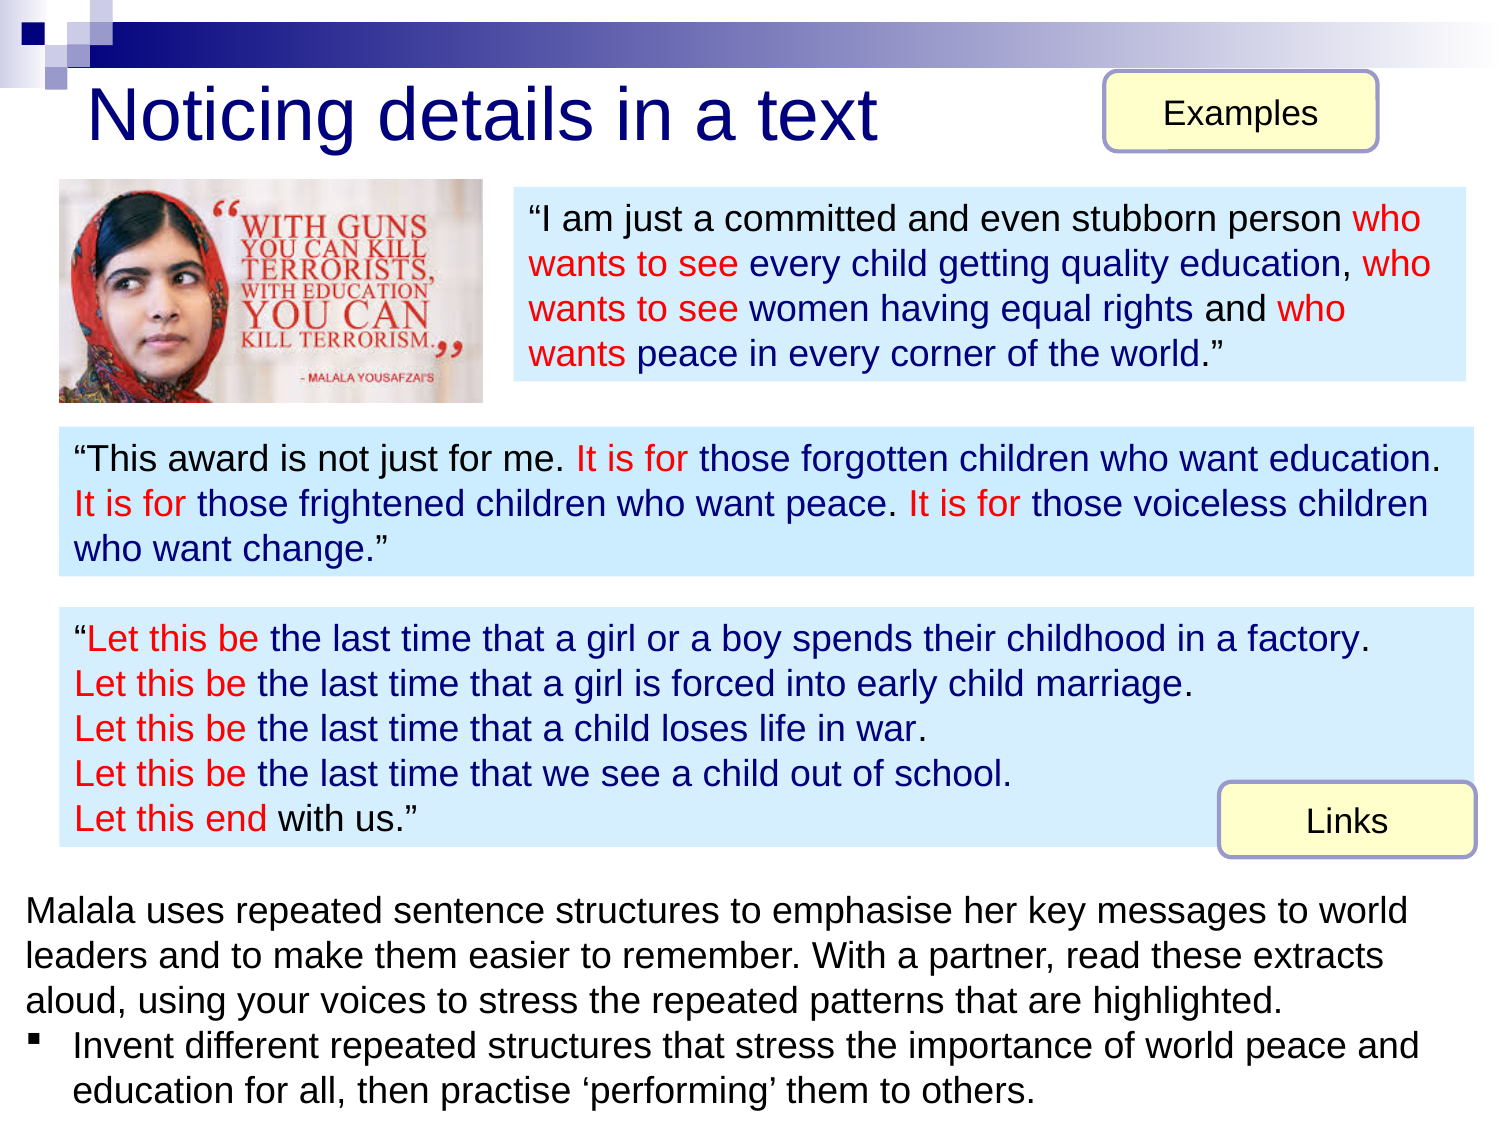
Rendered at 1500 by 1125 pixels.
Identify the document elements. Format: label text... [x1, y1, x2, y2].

text_box Links [1216, 779, 1478, 860]
text_box “This award is not just for me. It is for those forgotten children who want education. It is for those frightened children who want peace. It is for those voiceless children who want change.” [59, 426, 1474, 577]
text_box Malala uses repeated sentence structures to emphasise her key messages to world leaders and to make them easier to remember. With a partner, read these extracts aloud, using your voices to stress the repeated patterns that are highlighted. Invent different repeated structures that stress the importance of world peace and education for all, then practise ‘performing’ them to others. [10, 878, 1467, 1119]
text_box Examples [1102, 68, 1380, 154]
text_box “I am just a committed and even stubborn person who wants to see every child getting quality education, who wants to see women having equal rights and who wants peace in every corner of the world.” [513, 186, 1467, 382]
picture [58, 179, 483, 403]
text_box Noticing details in a text [71, 58, 894, 163]
text_box “Let this be the last time that a girl or a boy spends their childhood in a factory. Let this be the last time that a girl is forced into early child marriage. Let this be the last time that a child loses life in war. Let this be the last time that we see a child out of school. Let this end with us.” [59, 607, 1475, 847]
